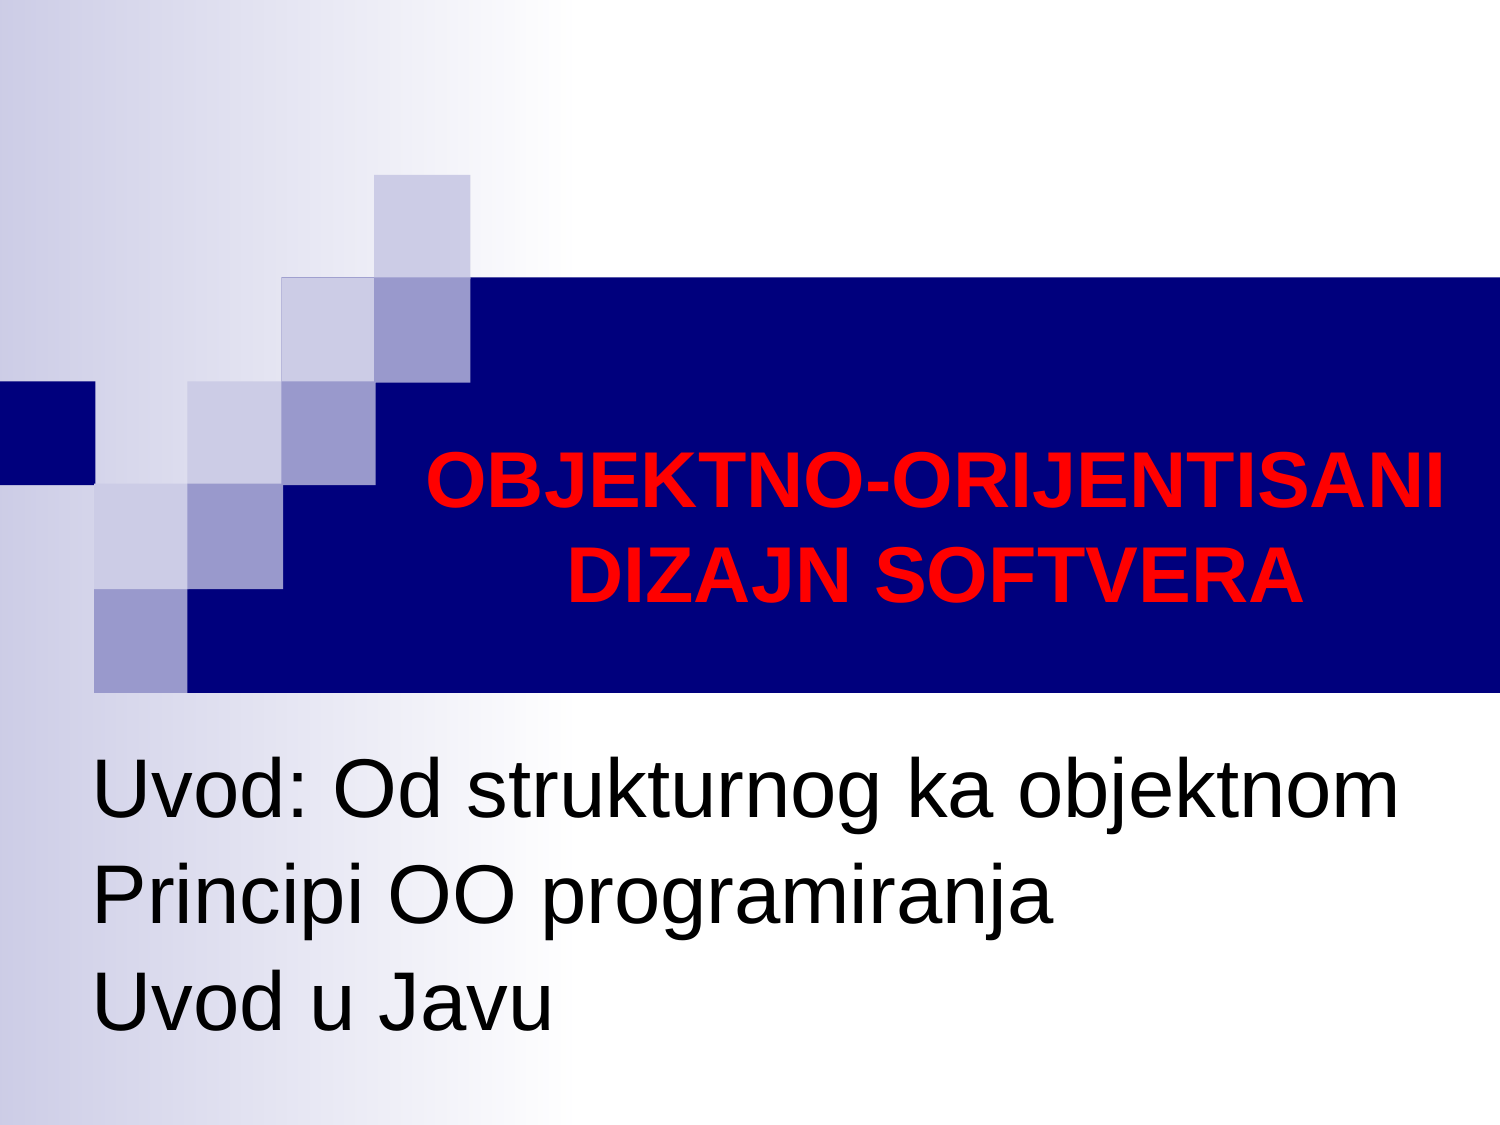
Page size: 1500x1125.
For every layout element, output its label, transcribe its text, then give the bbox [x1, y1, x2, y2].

title OBJEKTNO-ORIJENTISANI DIZAJN SOFTVERA [377, 341, 1495, 705]
subtitle Uvod: Od strukturnog ka objektnom Principi OO programiranja Uvod u Javu [76, 726, 1419, 1094]
